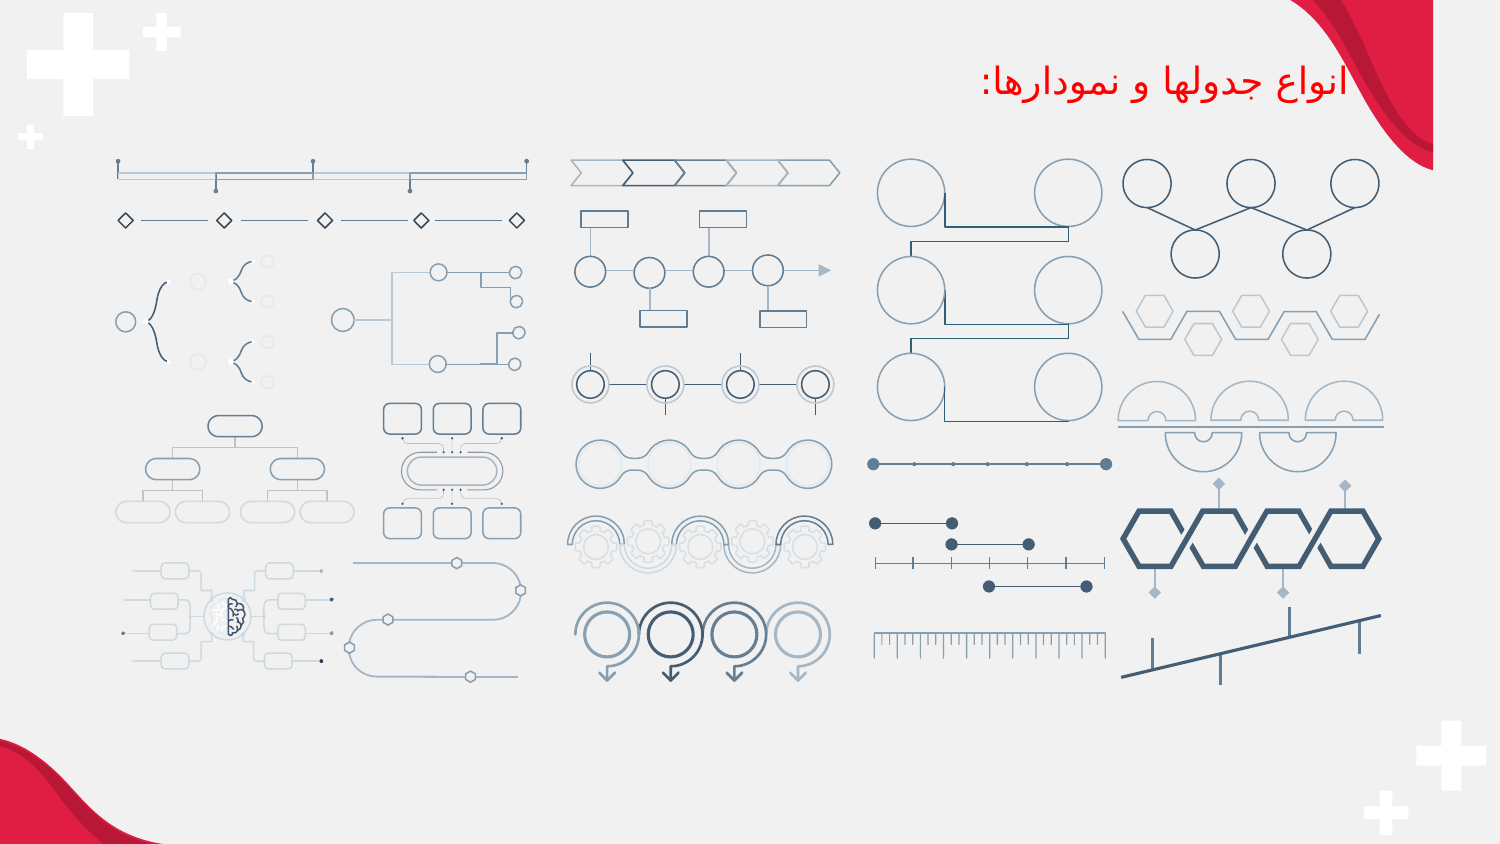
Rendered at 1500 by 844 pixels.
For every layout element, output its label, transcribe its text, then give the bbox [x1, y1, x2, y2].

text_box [574, 210, 832, 328]
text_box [115, 415, 355, 523]
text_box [573, 601, 832, 683]
text_box انواع جدولها و نمودارها: [99, 41, 1365, 121]
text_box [344, 557, 526, 683]
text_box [877, 158, 1103, 421]
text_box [331, 263, 526, 373]
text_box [573, 439, 833, 489]
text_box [567, 515, 834, 574]
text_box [1122, 295, 1380, 356]
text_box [874, 523, 1105, 587]
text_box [115, 255, 274, 389]
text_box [571, 352, 835, 415]
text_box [1120, 606, 1382, 685]
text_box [1117, 380, 1385, 473]
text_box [975, 596, 1004, 762]
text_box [115, 158, 530, 194]
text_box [1119, 483, 1383, 593]
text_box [120, 562, 334, 670]
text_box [117, 212, 525, 229]
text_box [570, 159, 840, 186]
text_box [1122, 159, 1380, 279]
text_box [383, 403, 522, 539]
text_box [872, 461, 1107, 467]
